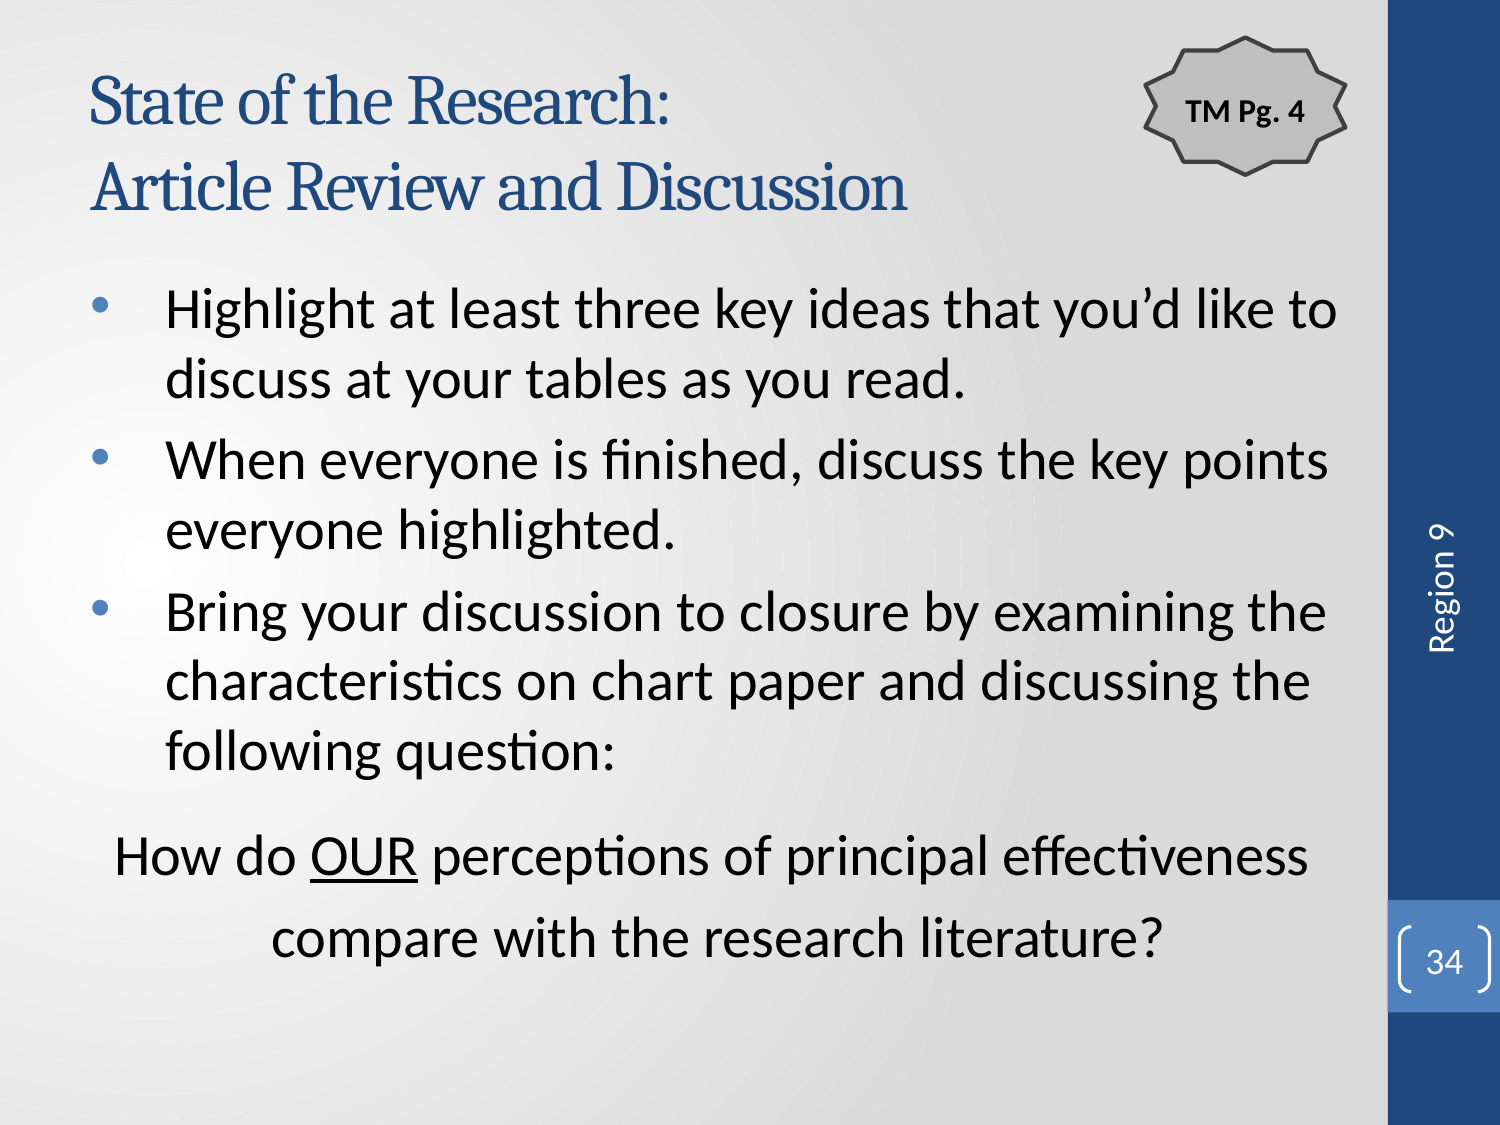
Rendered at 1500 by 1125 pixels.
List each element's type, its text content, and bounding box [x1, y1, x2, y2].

text_box TM Pg. 4 [1164, 81, 1327, 137]
slide_number 34 [1397, 925, 1492, 994]
footer Region 9 [1408, 500, 1469, 889]
list Highlight at least three key ideas that you’d like to discuss at your tables as you read. When everyone is finished, discuss the key points everyone highlighted. Bring your discussion to closure by examining the characteristics on chart paper and discussing the following question: How do OUR perceptions of principal effectiveness compare with the research literature? [75, 262, 1363, 1063]
text_box [1143, 35, 1348, 177]
title State of the Research: Article Review and Discussion [75, 45, 1325, 233]
